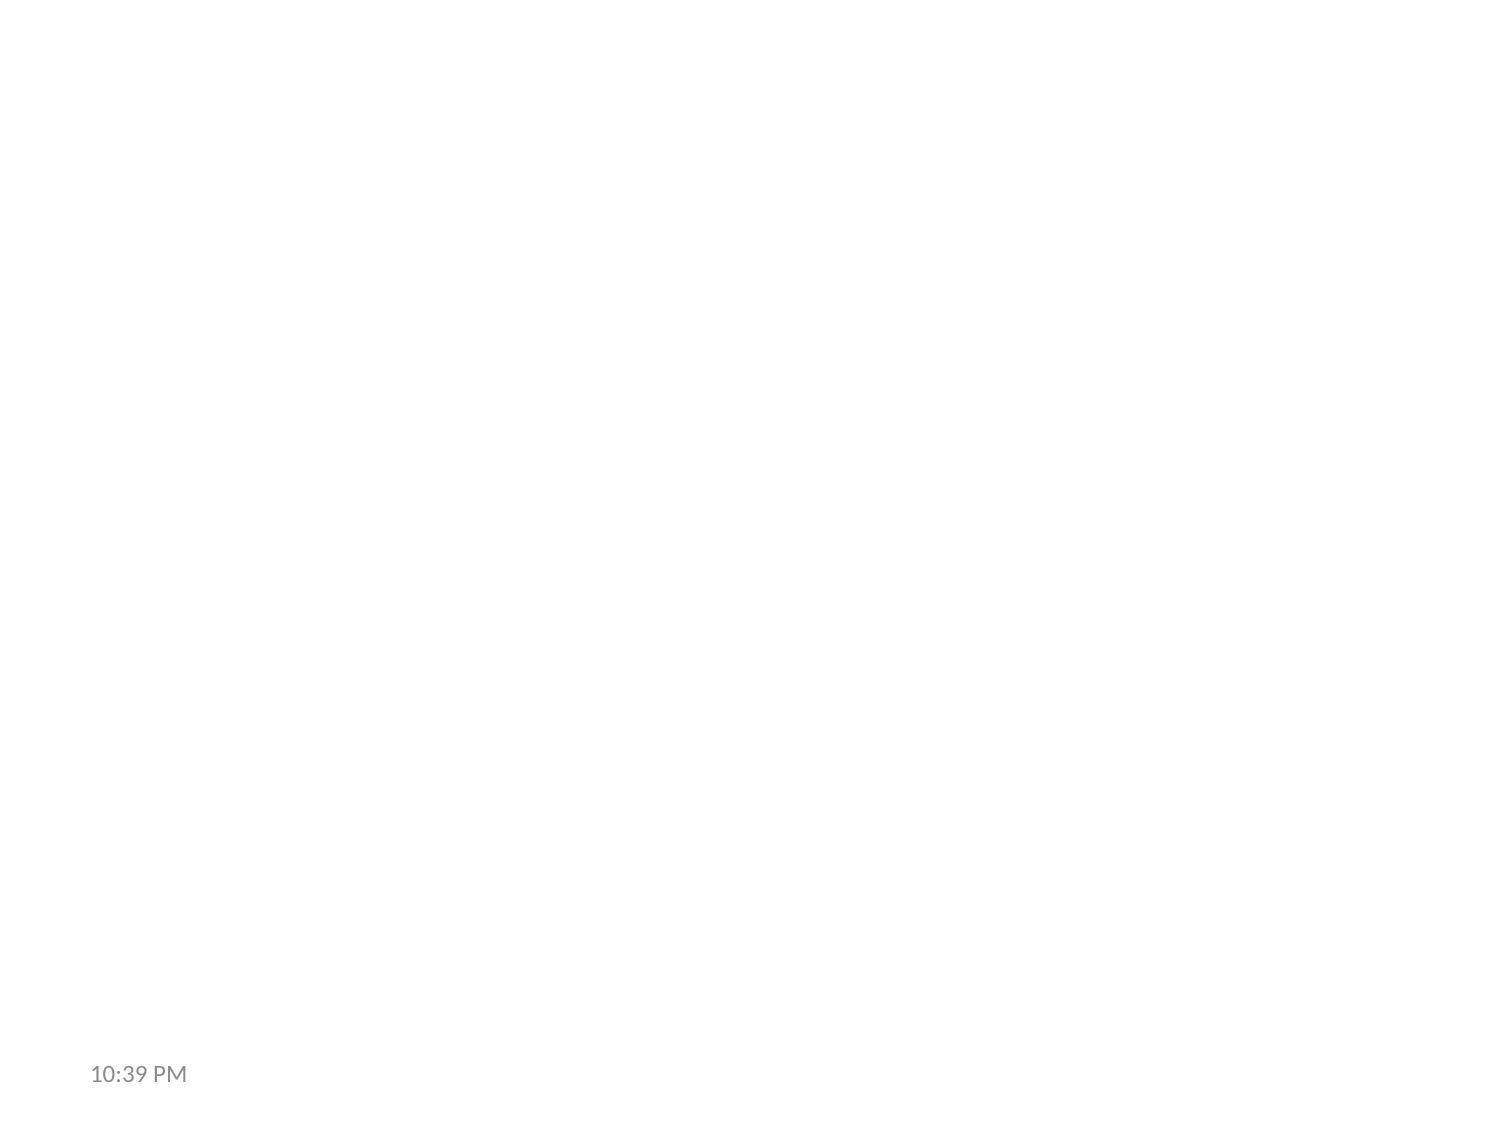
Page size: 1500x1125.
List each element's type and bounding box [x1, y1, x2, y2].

slide_number [75, 1042, 425, 1103]
